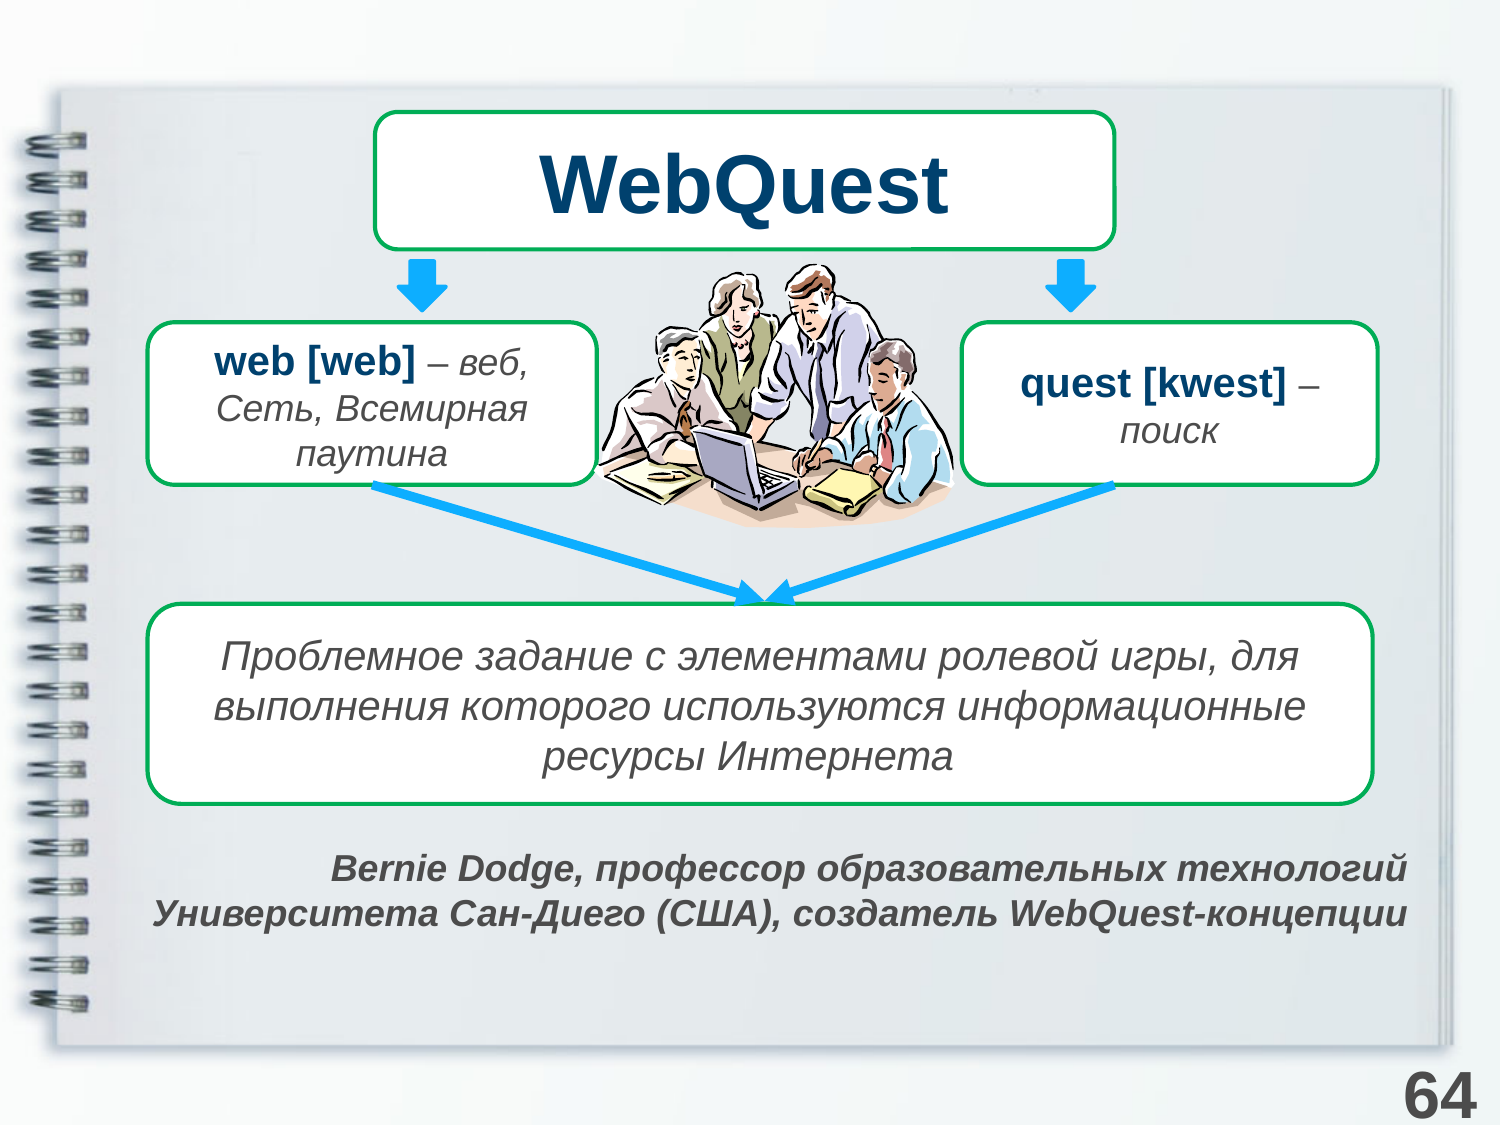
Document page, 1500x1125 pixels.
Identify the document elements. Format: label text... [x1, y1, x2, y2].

text_box Bernie Dodge, профессор образовательных технологий Университета Сан-Диего (США), создатель WebQuest-концепции [132, 836, 1424, 941]
text_box [396, 259, 448, 313]
text_box Проблемное задание c элементами ролевой игры, для выполнения которого используются информационные ресурсы Интернета [145, 601, 1375, 806]
text_box quest [kwest] – поиск [962, 320, 1380, 487]
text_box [371, 484, 759, 602]
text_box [764, 484, 1115, 602]
text_box [1045, 259, 1097, 313]
text_box WebQuest [372, 109, 1117, 252]
picture [0, 0, 1500, 1125]
slide_number 64 [1375, 1043, 1493, 1123]
text_box web [web] – веб, Сеть, Всемирная паутина [145, 320, 588, 487]
